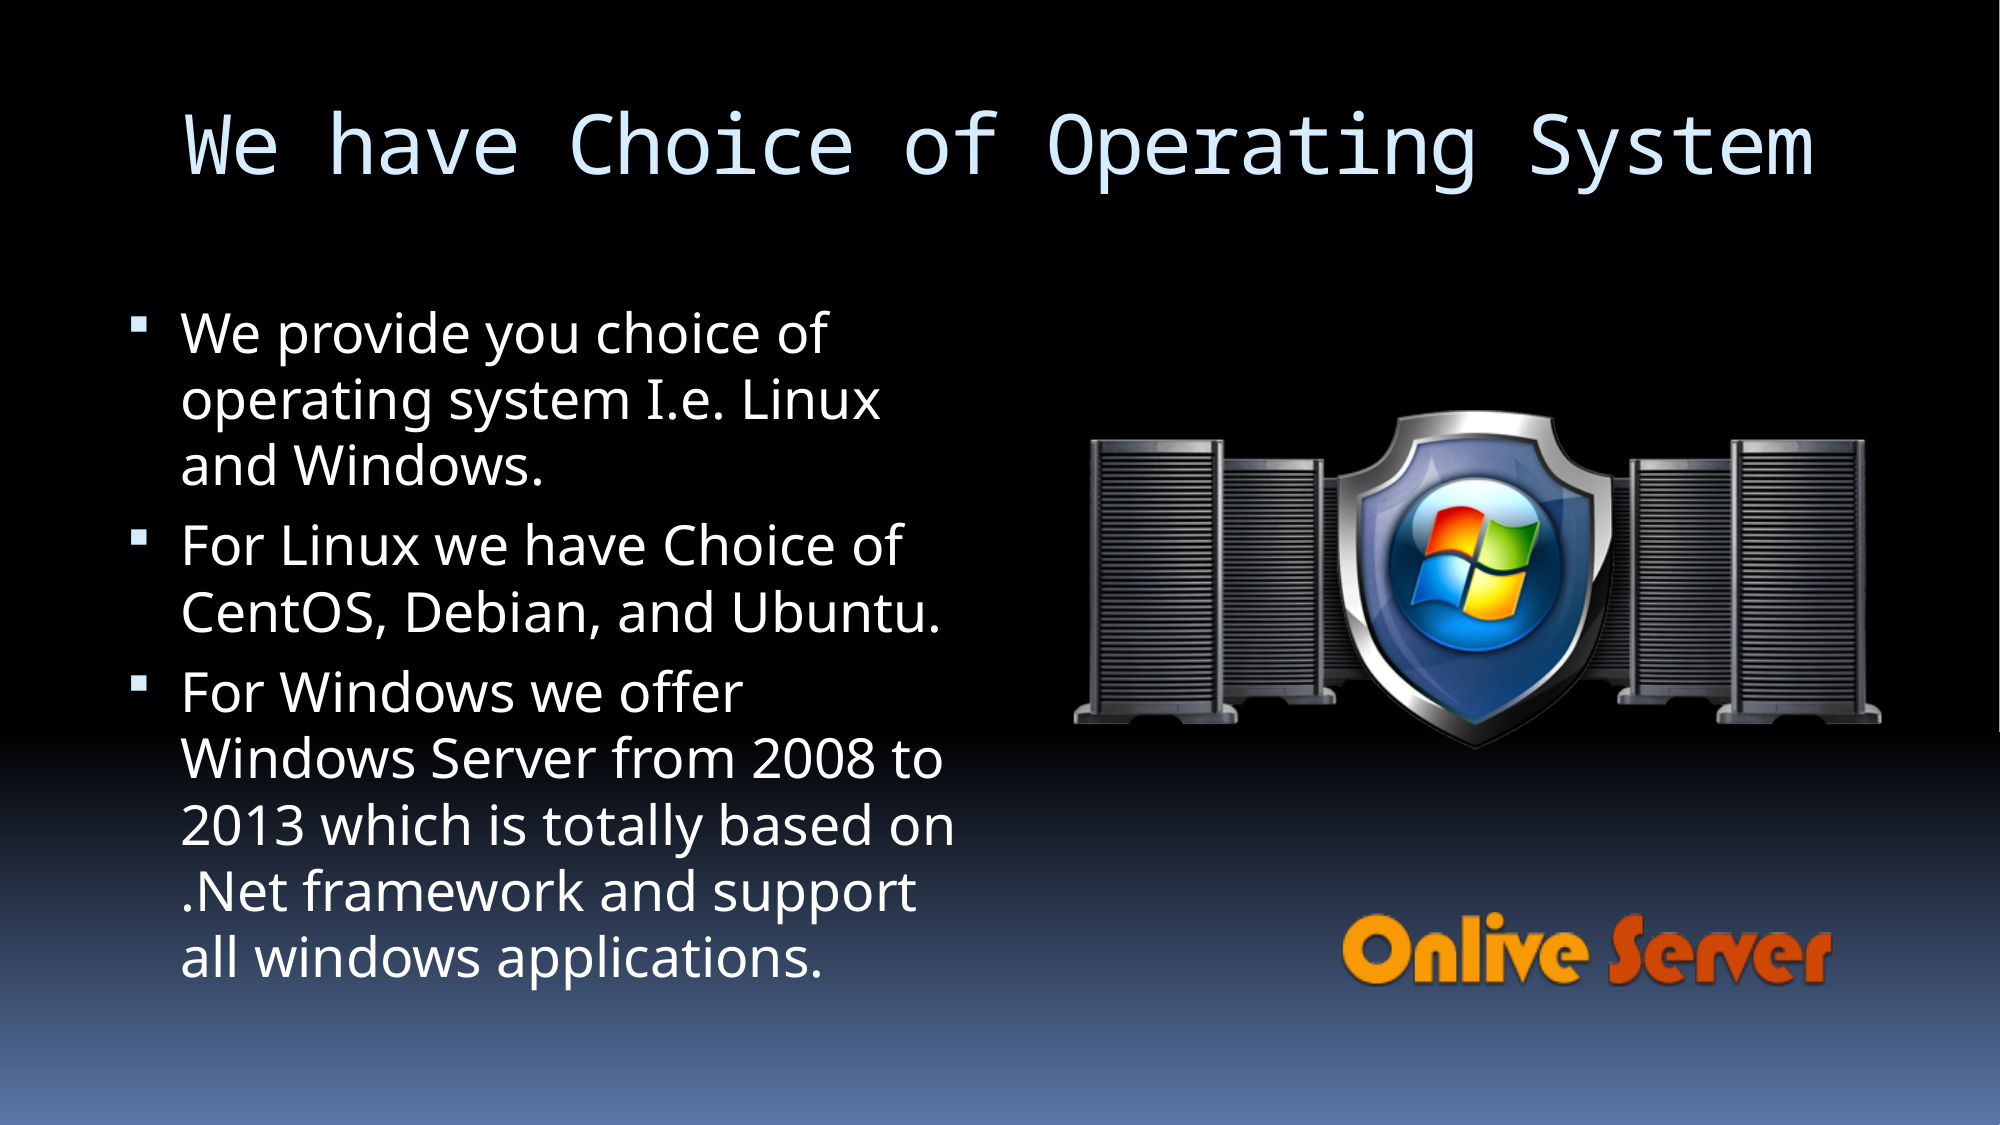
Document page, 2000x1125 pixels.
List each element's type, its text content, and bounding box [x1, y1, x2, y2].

list We provide you choice of operating system I.e. Linux and Windows. For Linux we have Choice of CentOS, Debian, and Ubuntu. For Windows we offer Windows Server from 2008 to 2013 which is totally based on .Net framework and support all windows applications. [101, 290, 985, 1033]
picture [1324, 912, 1852, 996]
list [1024, 386, 1909, 778]
title We have Choice of Operating System [99, 83, 1900, 234]
